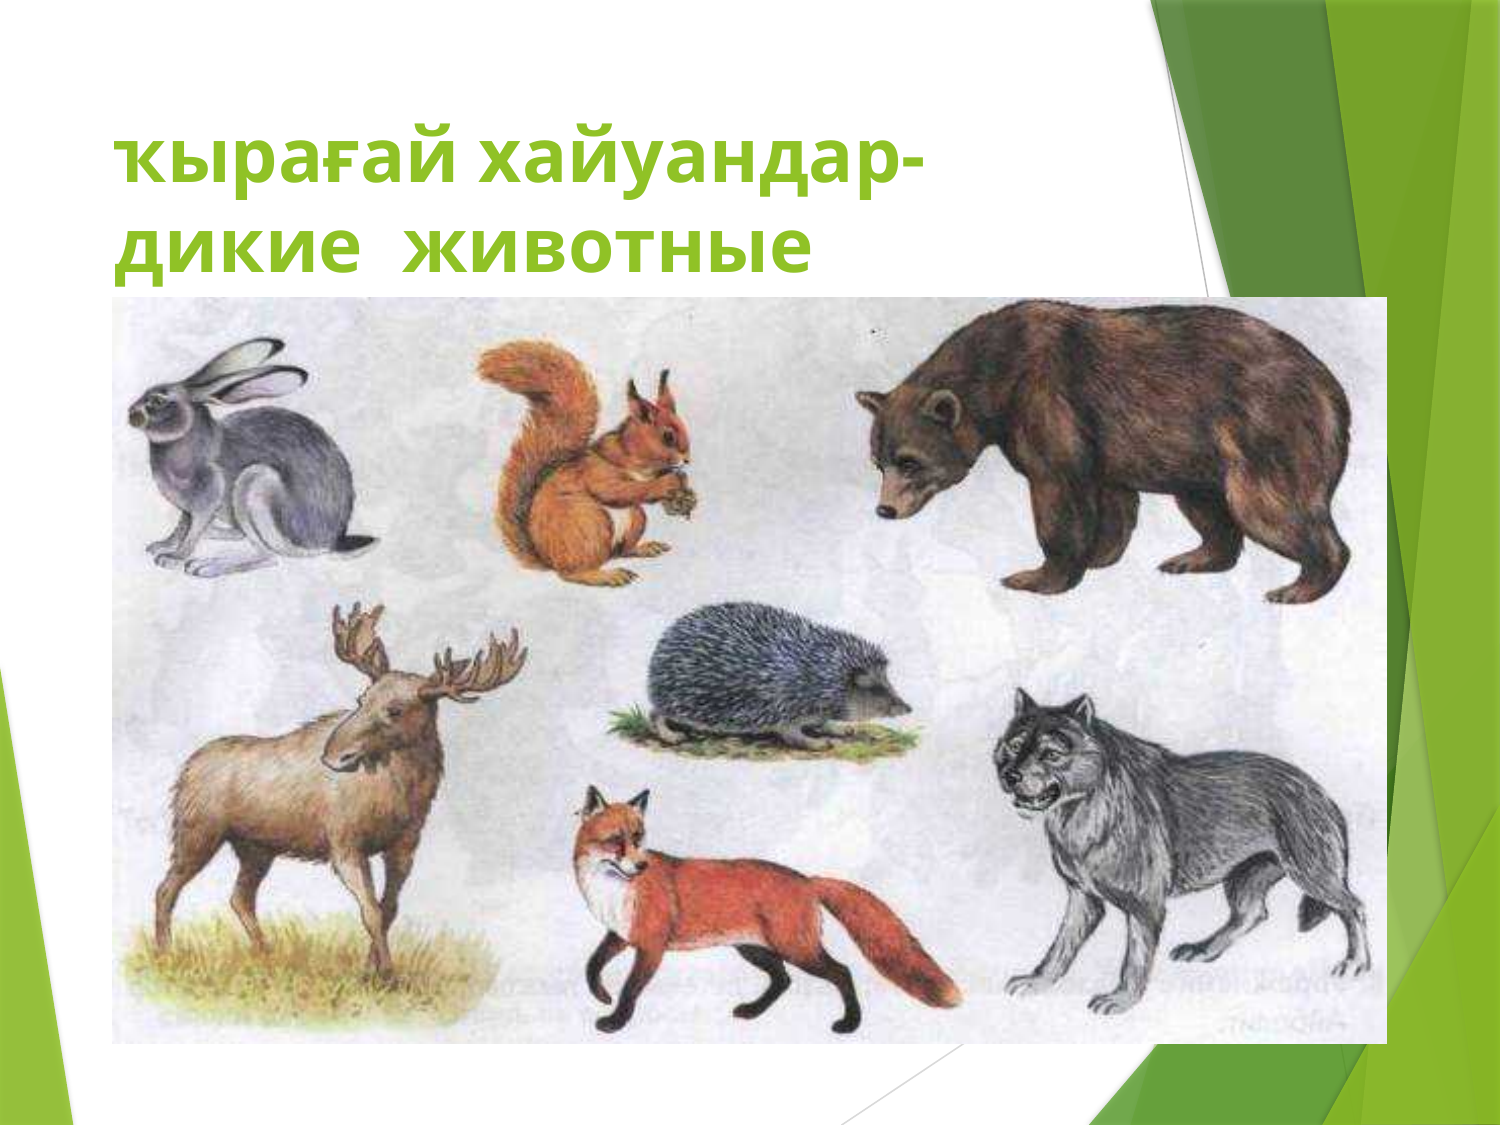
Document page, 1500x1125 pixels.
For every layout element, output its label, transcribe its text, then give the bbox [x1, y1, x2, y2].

title ҡырағай хайуандар- дикие животные [99, 99, 1142, 317]
picture [111, 296, 1387, 1045]
